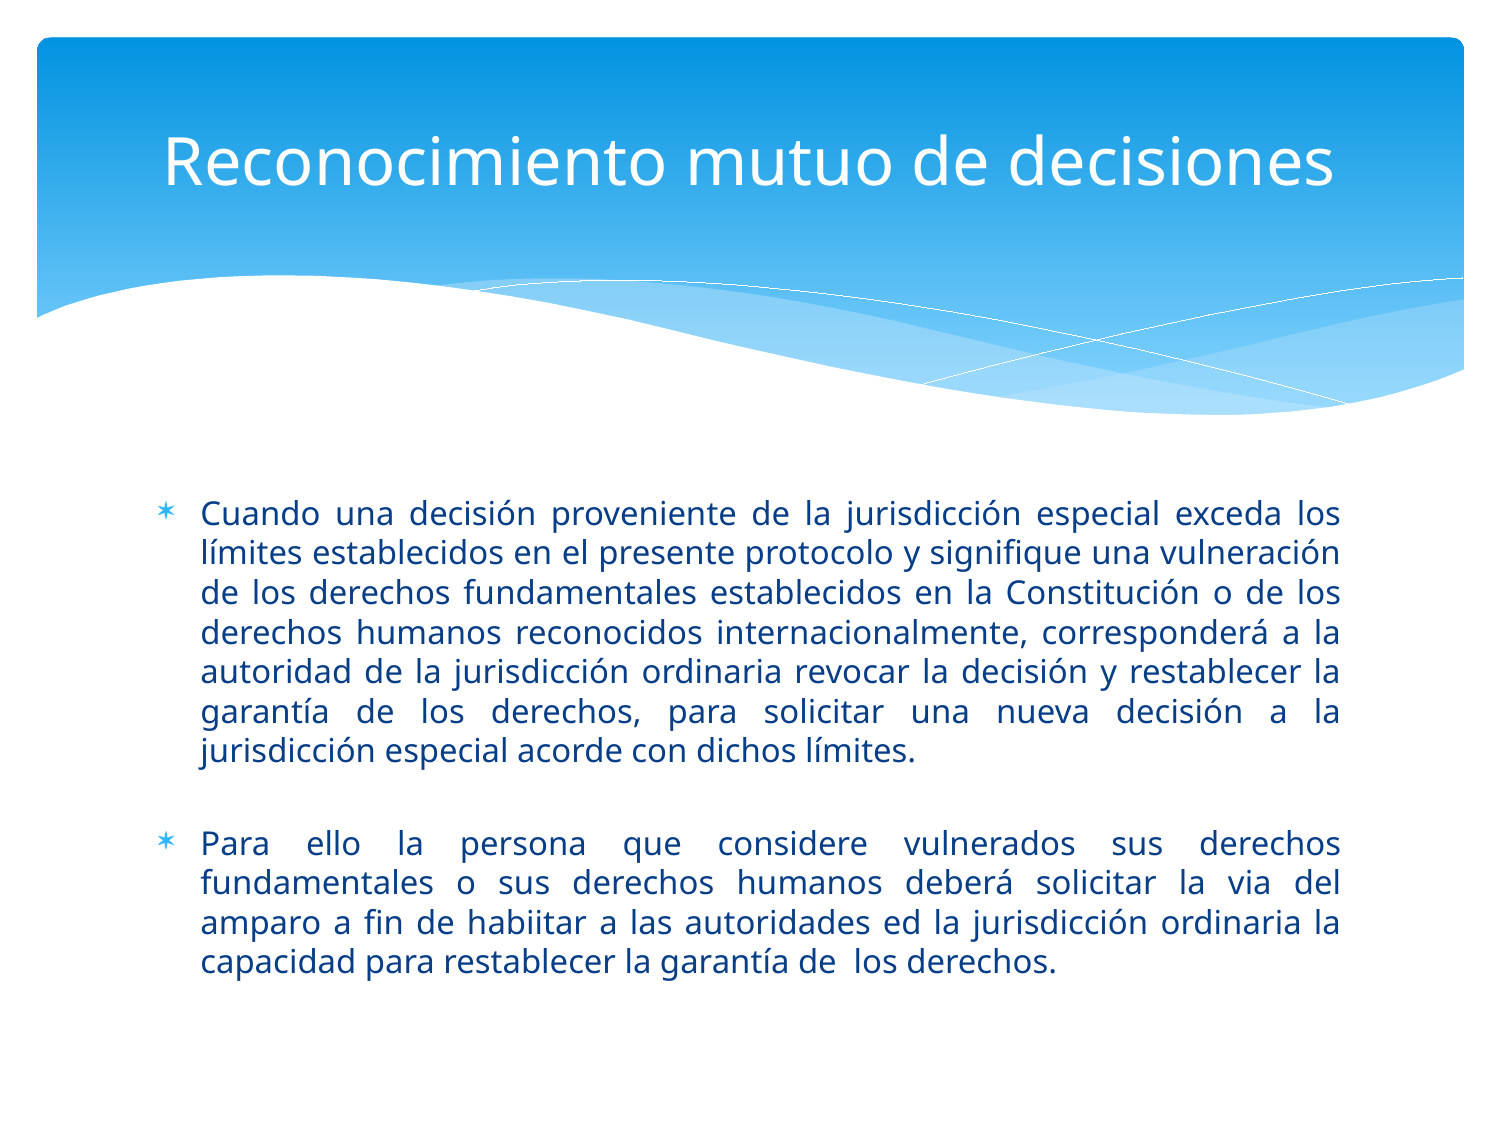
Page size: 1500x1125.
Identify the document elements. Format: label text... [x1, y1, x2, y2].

title Reconocimiento mutuo de decisiones [75, 55, 1425, 261]
list Cuando una decisión proveniente de la jurisdicción especial exceda los límites establecidos en el presente protocolo y signifique una vulneración de los derechos fundamentales establecidos en la Constitución o de los derechos humanos reconocidos internacionalmente, corresponderá a la autoridad de la jurisdicción ordinaria revocar la decisión y restablecer la garantía de los derechos, para solicitar una nueva decisión a la jurisdicción especial acorde con dichos límites. Para ello la persona que considere vulnerados sus derechos fundamentales o sus derechos humanos deberá solicitar la via del amparo a fin de habiitar a las autoridades ed la jurisdicción ordinaria la capacidad para restablecer la garantía de los derechos. [143, 438, 1359, 1005]
